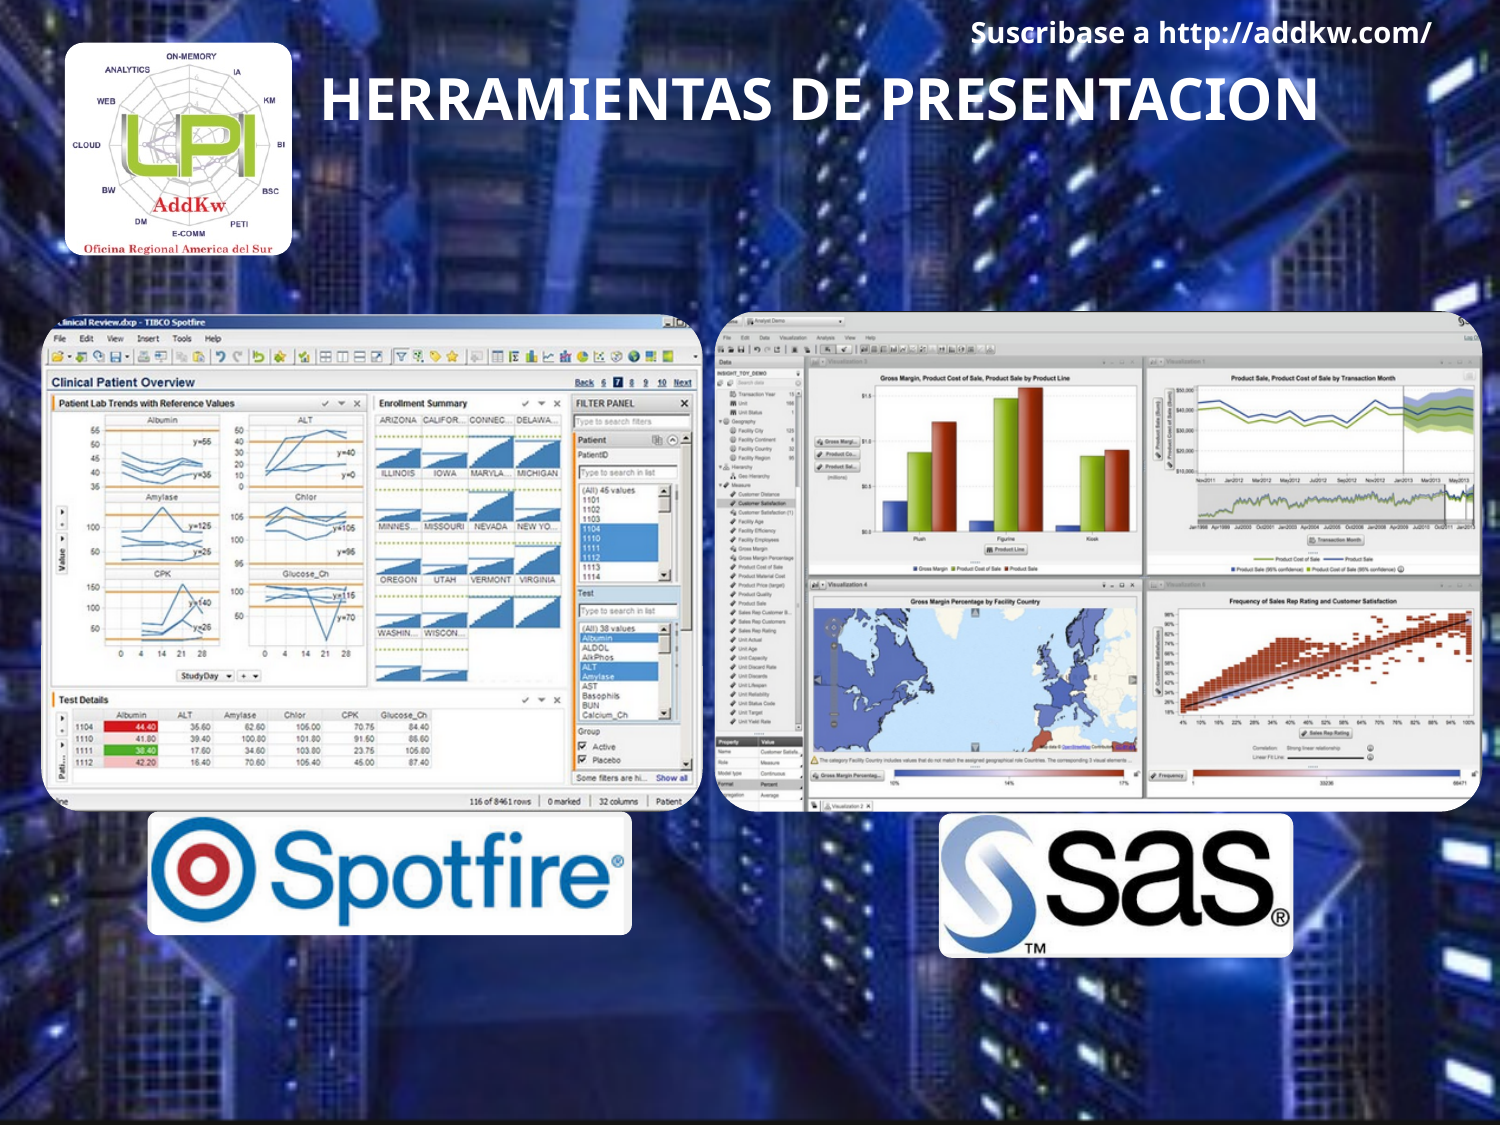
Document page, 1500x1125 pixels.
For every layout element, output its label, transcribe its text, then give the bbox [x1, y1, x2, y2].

picture [0, 0, 1500, 1125]
text_box Suscribase a http://addkw.com/ [955, 7, 1448, 57]
text_box Herramientas de presentacion [276, 54, 1364, 255]
